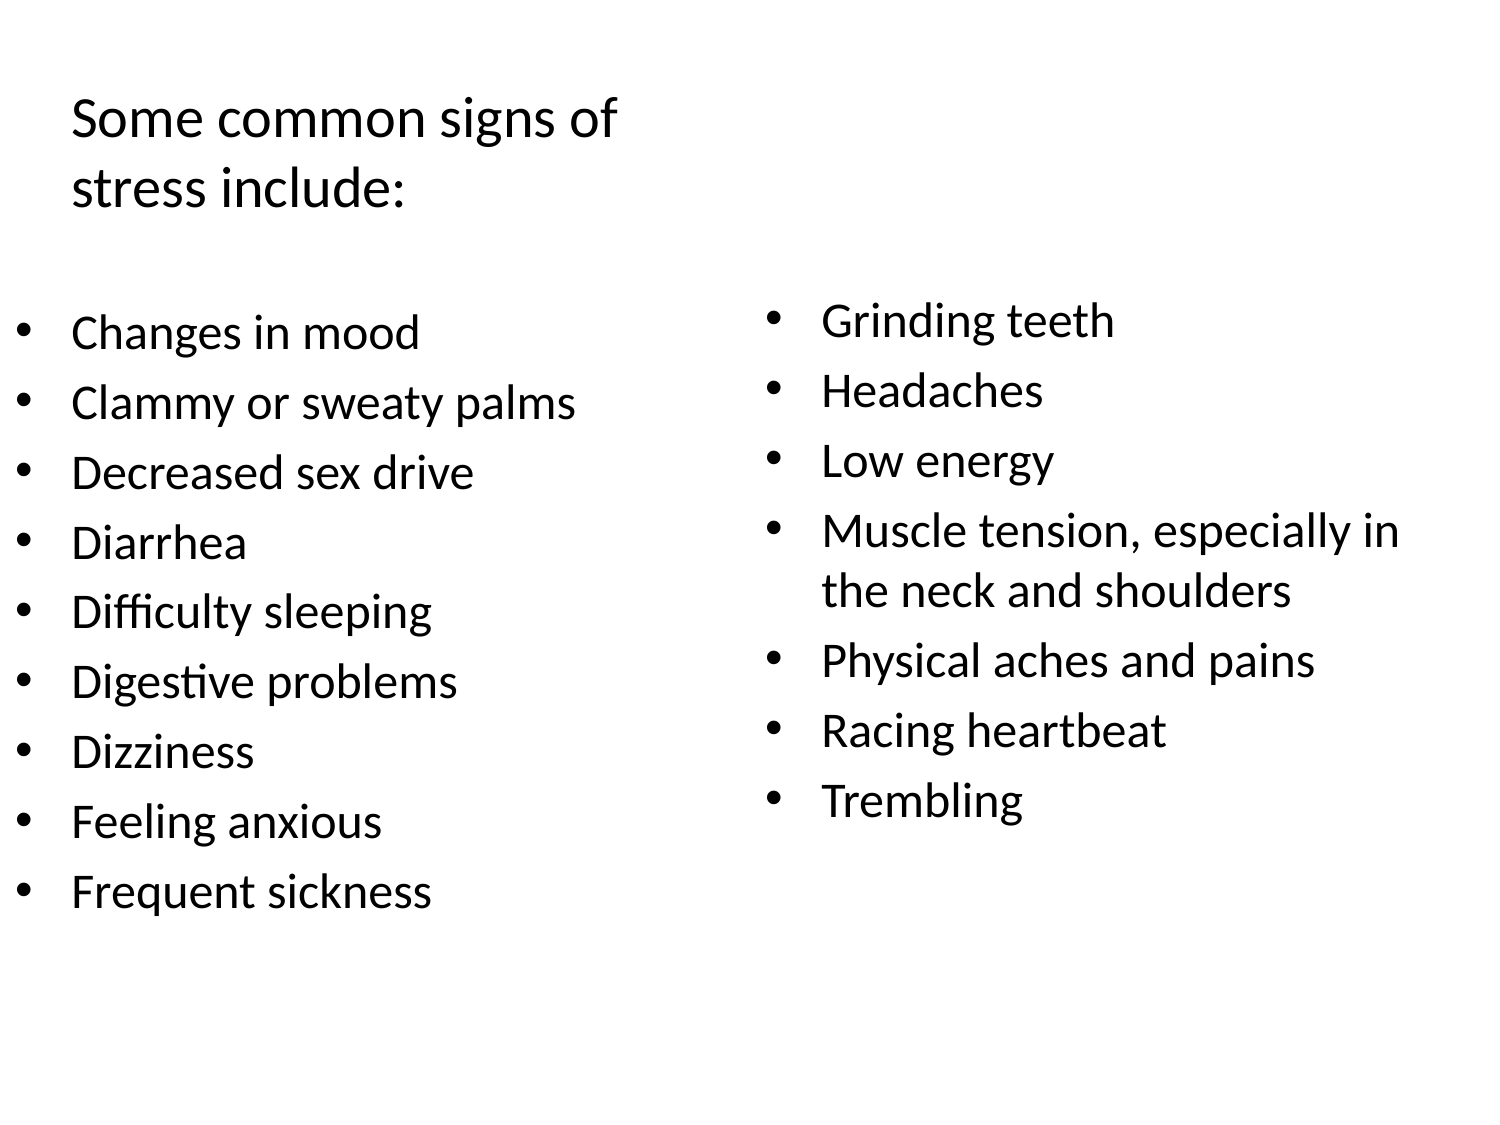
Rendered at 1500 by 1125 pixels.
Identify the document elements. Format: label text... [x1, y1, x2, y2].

list Some common signs of stress include: Changes in mood Clammy or sweaty palms Decreased sex drive Diarrhea Difficulty sleeping Digestive problems Dizziness Feeling anxious Frequent sickness [0, 0, 749, 1083]
text_box Grinding teeth Headaches Low energy Muscle tension, especially in the neck and shoulders Physical aches and pains Racing heartbeat Trembling [749, 0, 1500, 1083]
